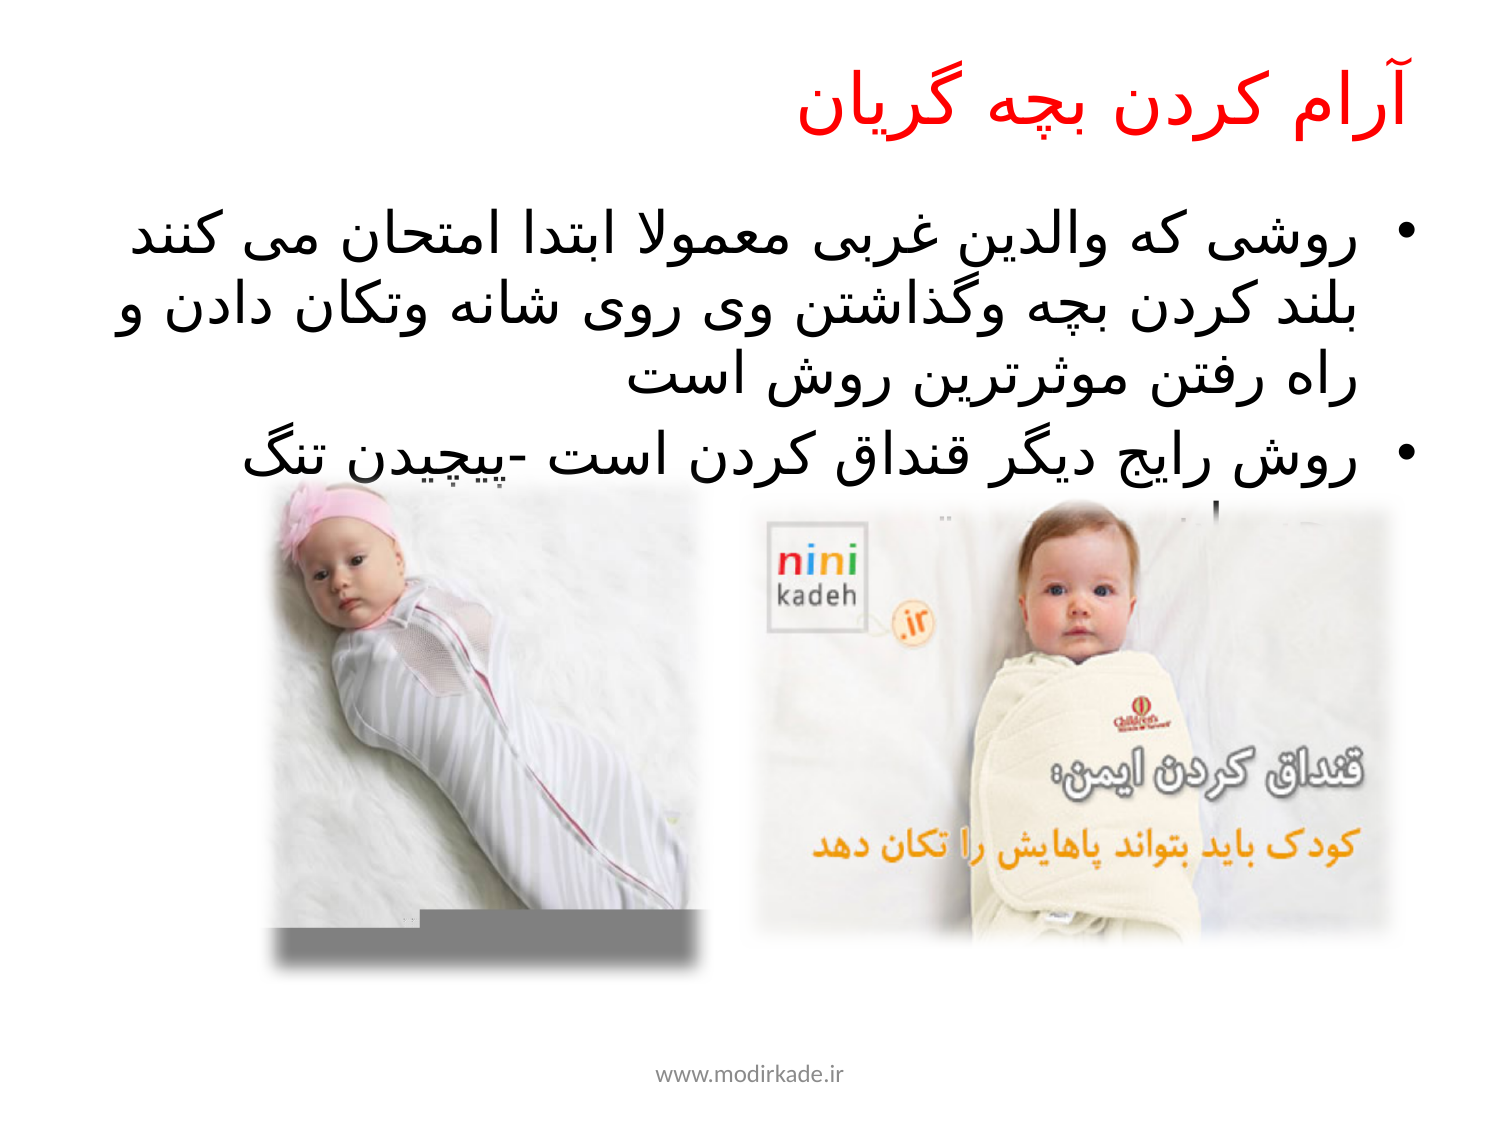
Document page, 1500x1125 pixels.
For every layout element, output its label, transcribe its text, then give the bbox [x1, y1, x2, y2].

picture [257, 468, 716, 985]
list روشی که والدین غربی معمولا ابتدا امتحان می کنند بلند کردن بچه وگذاشتن وی روی شانه وتکان دادن و راه رفتن موثرترین روش است روش رایج دیگر قنداق کردن است -پیچیدن تنگ وچسبان بچه در پتو [82, 187, 1432, 930]
picture [738, 491, 1407, 950]
title آرام کردن بچه گریان [75, 45, 1425, 233]
footer www.modirkade.ir [512, 1042, 988, 1103]
